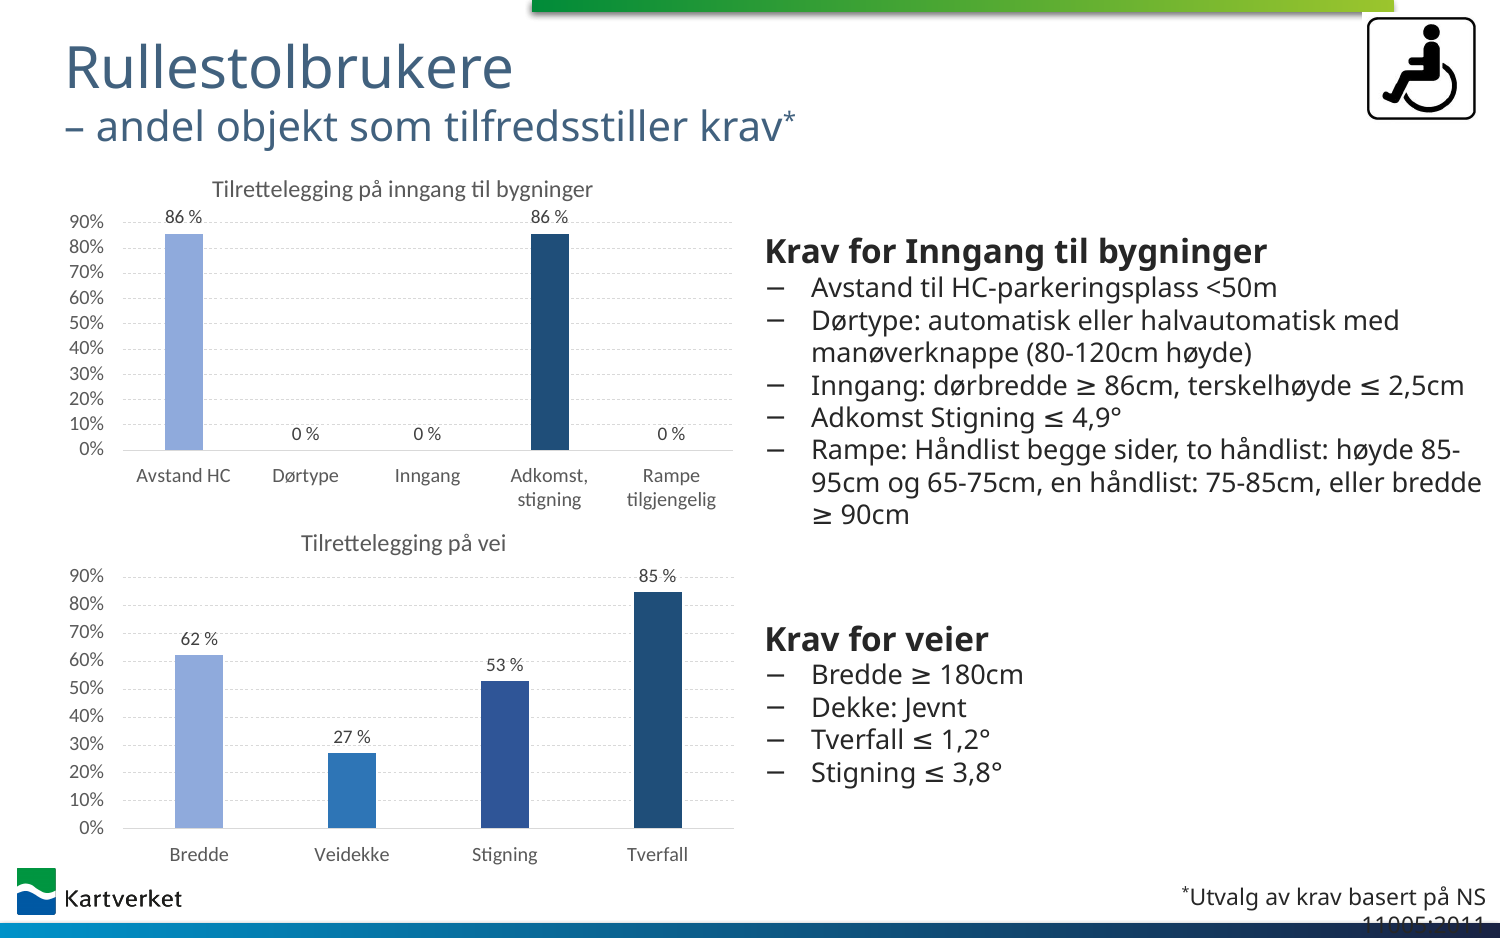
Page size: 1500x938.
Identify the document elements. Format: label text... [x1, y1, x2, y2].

text_box Rullestolbrukere – andel objekt som tilfredsstiller krav* [49, 25, 1431, 158]
text_box Krav for Inngang til bygninger Avstand til HC-parkeringsplass <50m Dørtype: automatisk eller halvautomatisk med manøverknappe (80-120cm høyde) Inngang: dørbredde ≥ 86cm, terskelhøyde ≤ 2,5cm Adkomst Stigning ≤ 4,9° Rampe: Håndlist begge sider, to håndlist: høyde 85-95cm og 65-75cm, en håndlist: 75-85cm, eller bredde ≥ 90cm [749, 223, 1500, 538]
picture [62, 520, 746, 874]
text_box *Utvalg av krav basert på NS 11005:2011 [1068, 873, 1500, 938]
picture [62, 166, 744, 519]
text_box Krav for veier Bredde ≥ 180cm Dekke: Jevnt Tverfall ≤ 1,2° Stigning ≤ 3,8° [749, 610, 1500, 795]
picture [1362, 12, 1481, 126]
